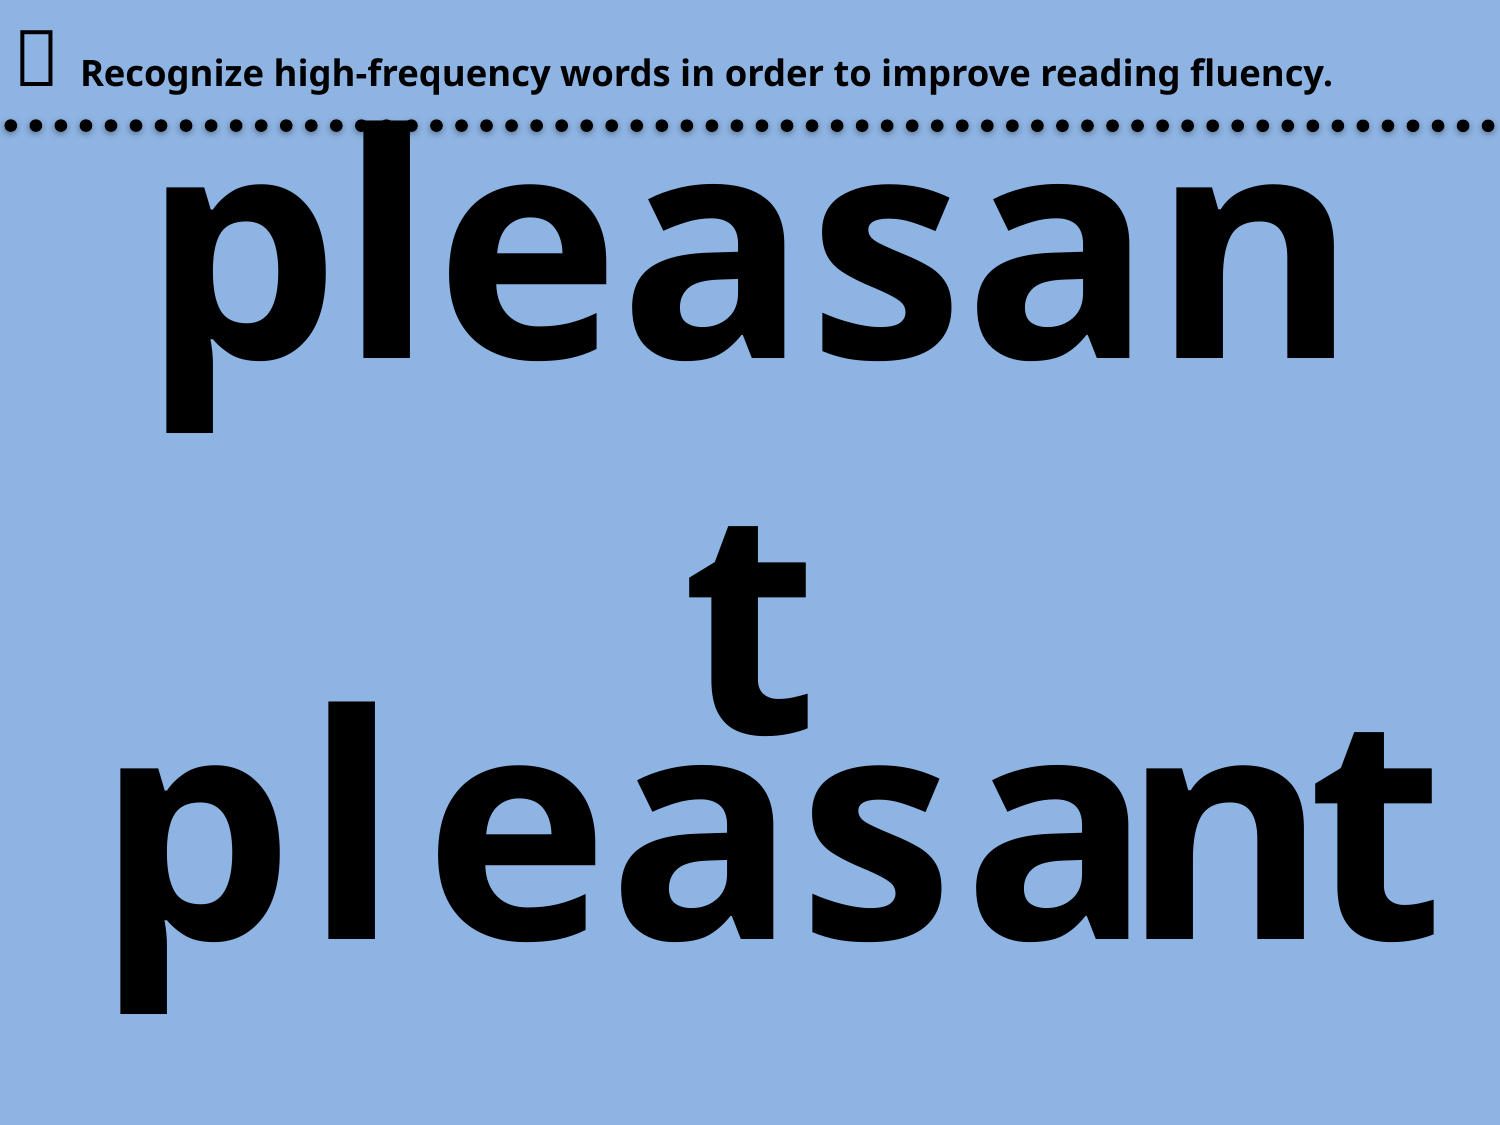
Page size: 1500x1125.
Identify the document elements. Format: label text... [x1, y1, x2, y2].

text_box e [375, 694, 580, 936]
text_box n [1102, 694, 1254, 936]
text_box a [580, 694, 753, 936]
title pleasant [112, 300, 1388, 542]
text_box a [935, 694, 1102, 936]
text_box s [753, 694, 935, 936]
text_box l [229, 694, 375, 936]
text_box  Recognize high-frequency words in order to improve reading fluency. [0, 0, 1500, 109]
text_box p [72, 694, 229, 936]
text_box t [1254, 694, 1500, 936]
